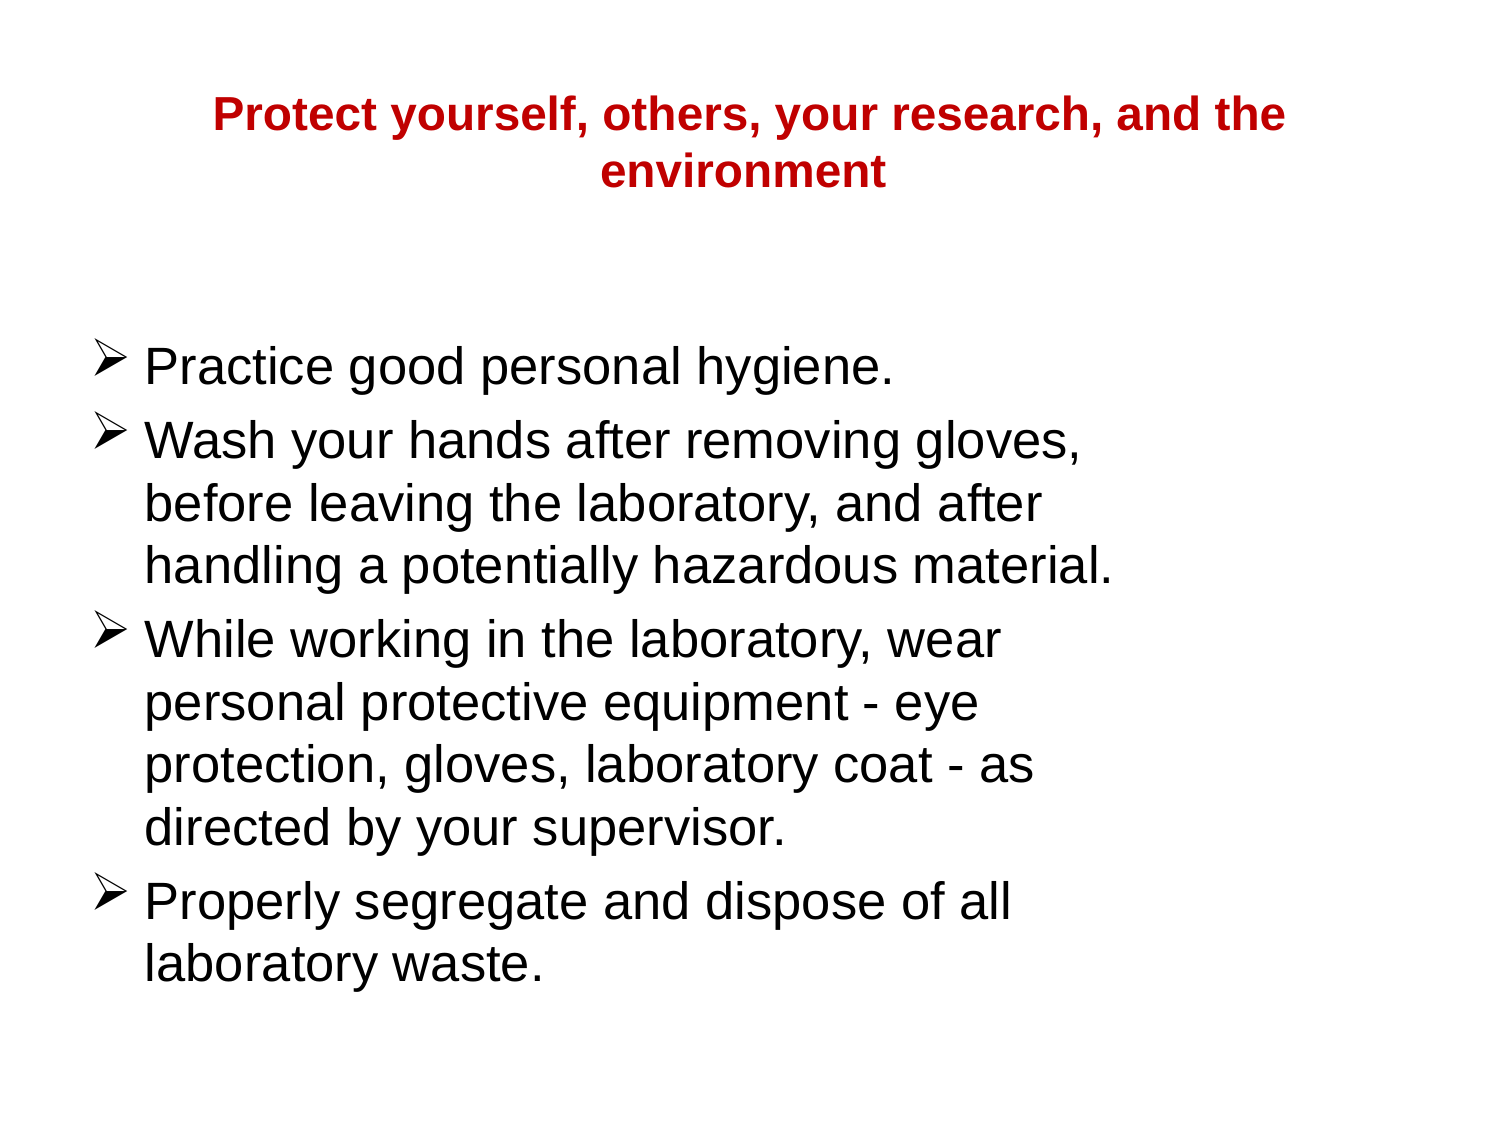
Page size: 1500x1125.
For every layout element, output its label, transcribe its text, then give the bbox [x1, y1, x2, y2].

list Practice good personal hygiene. Wash your hands after removing gloves, before leaving the laboratory, and after handling a potentially hazardous material. While working in the laboratory, wear personal protective equipment - eye protection, gloves, laboratory coat - as directed by your supervisor. Properly segregate and dispose of all laboratory waste. [75, 324, 1138, 1050]
title Protect yourself, others, your research, and the environment [75, 75, 1425, 263]
